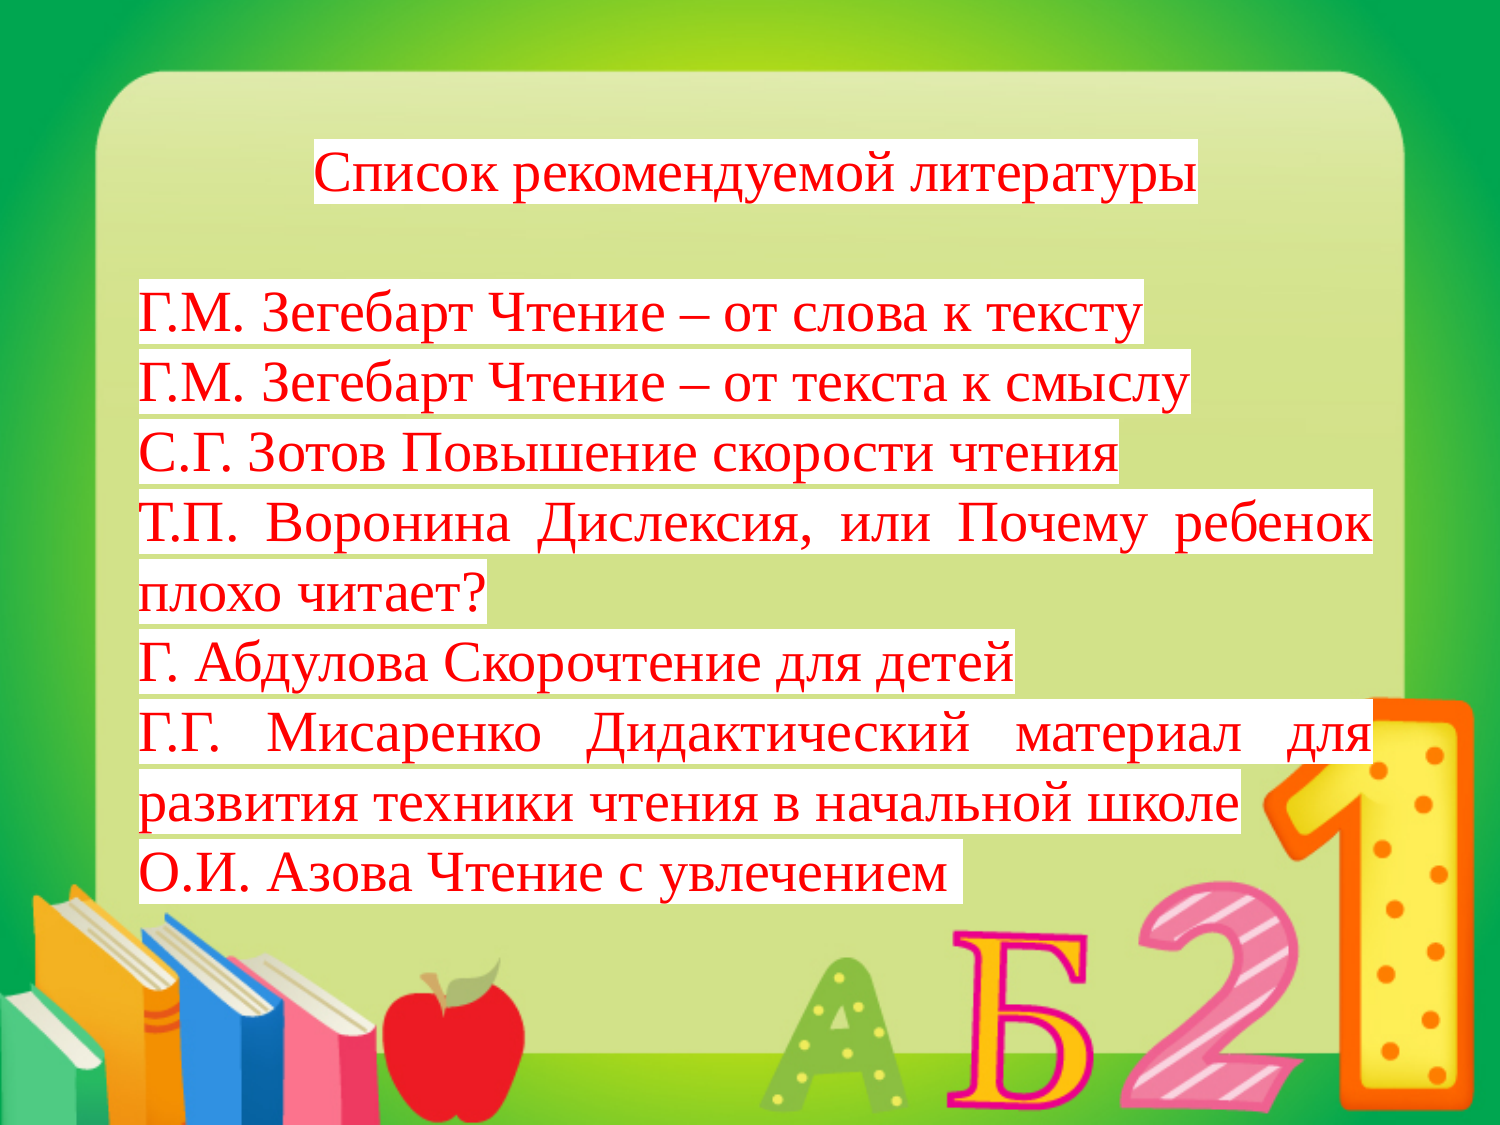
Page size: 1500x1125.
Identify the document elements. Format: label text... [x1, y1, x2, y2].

text_box Список рекомендуемой литературы Г.М. Зегебарт Чтение – от слова к тексту Г.М. Зегебарт Чтение – от текста к смыслу С.Г. Зотов Повышение скорости чтения Т.П. Воронина Дислексия, или Почему ребенок плохо читает? Г. Абдулова Скорочтение для детей Г.Г. Мисаренко Дидактический материал для развития техники чтения в начальной школе О.И. Азова Чтение с увлечением [123, 125, 1388, 910]
picture [0, 0, 1500, 1125]
